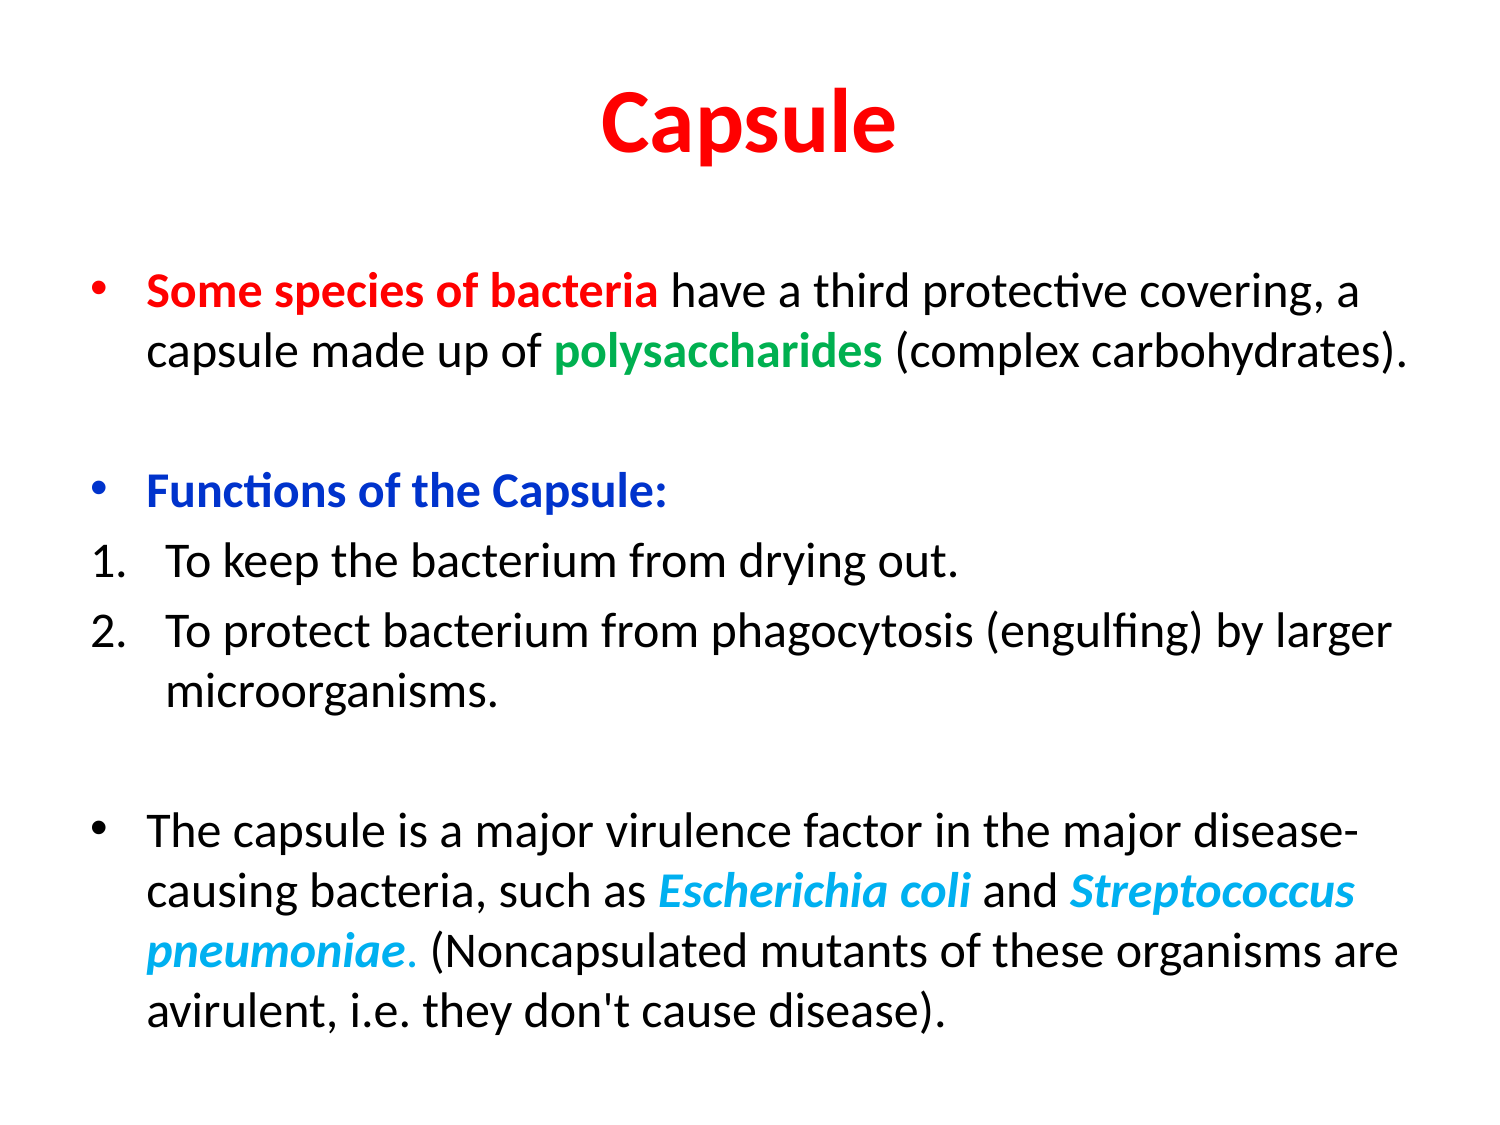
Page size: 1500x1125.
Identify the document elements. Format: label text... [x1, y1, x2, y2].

list Some species of bacteria have a third protective covering, a capsule made up of polysaccharides (complex carbohydrates). Functions of the Capsule: To keep the bacterium from drying out. To protect bacterium from phagocytosis (engulfing) by larger microorganisms. The capsule is a major virulence factor in the major disease-causing bacteria, such as Escherichia coli and Streptococcus pneumoniae. (Noncapsulated mutants of these organisms are avirulent, i.e. they don't cause disease). [75, 249, 1425, 1050]
title Capsule [75, 45, 1425, 188]
